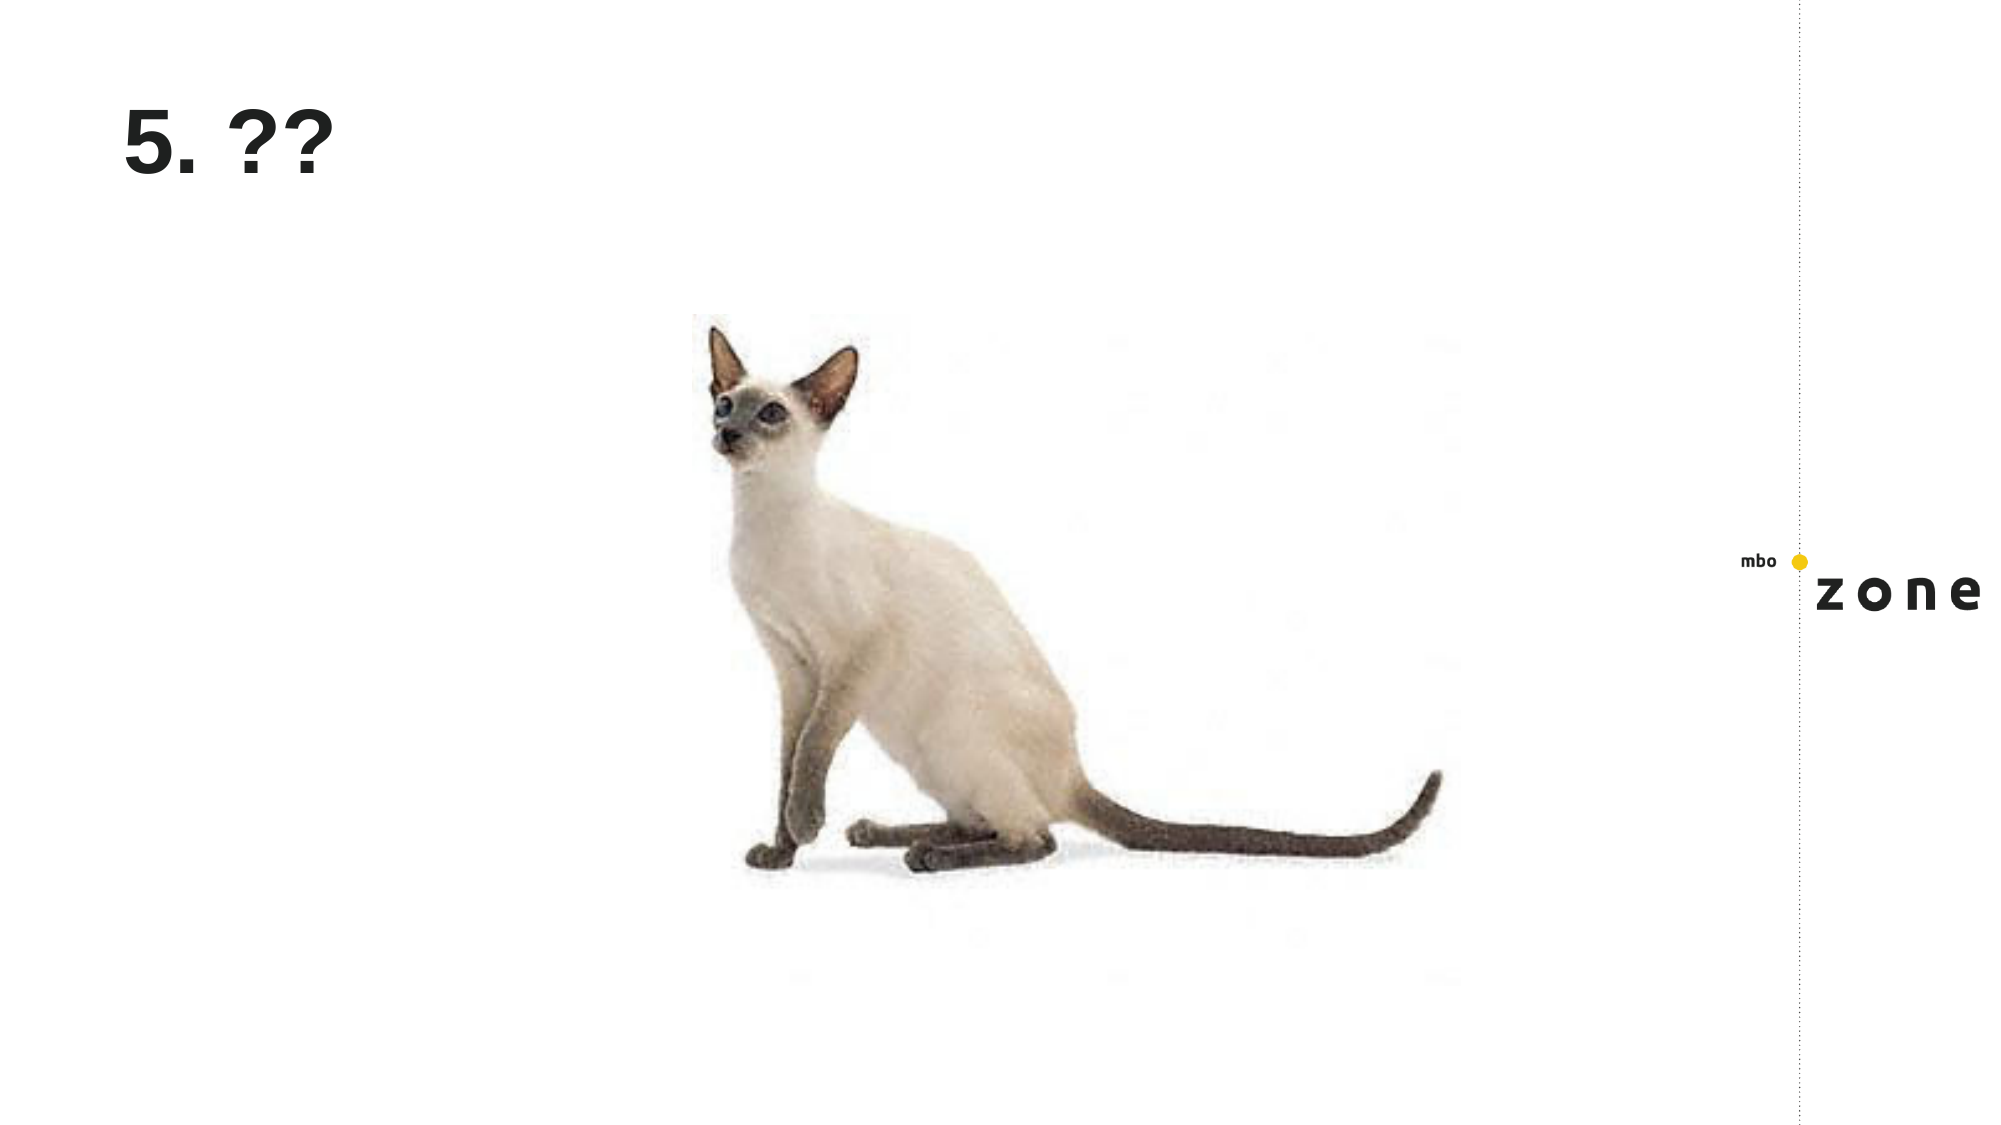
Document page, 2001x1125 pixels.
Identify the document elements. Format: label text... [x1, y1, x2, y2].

picture [1596, 0, 2001, 1125]
picture [692, 314, 1461, 986]
title 5. ?? [124, 94, 1607, 272]
